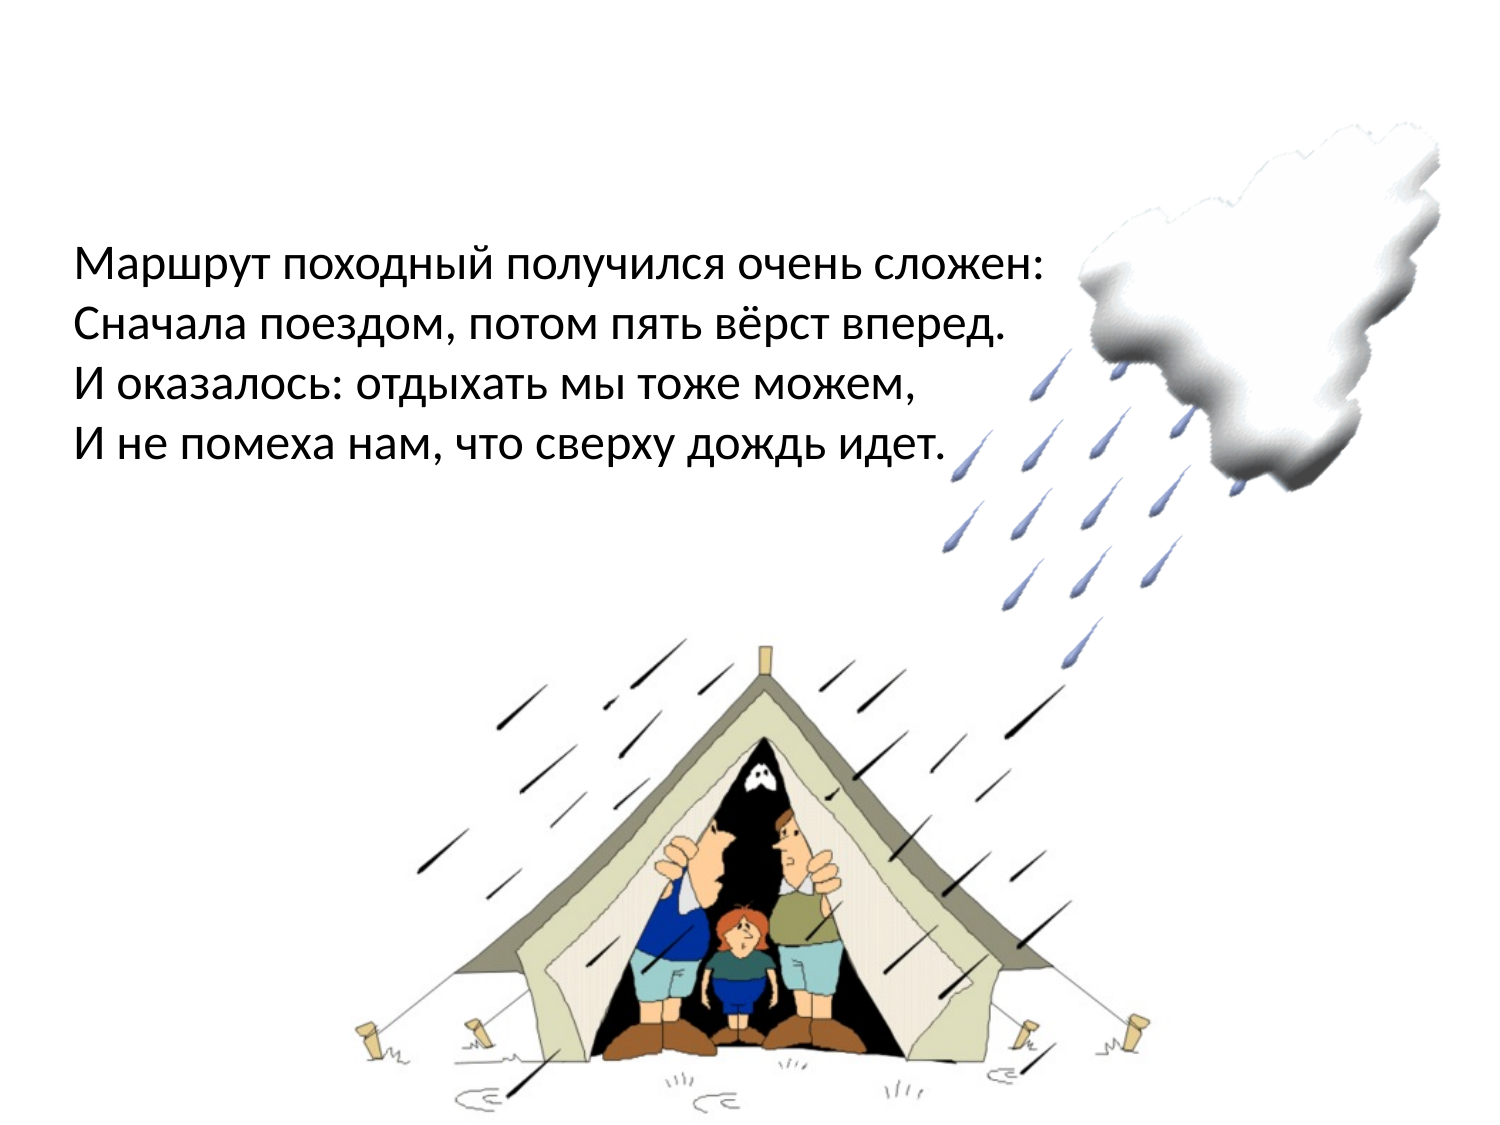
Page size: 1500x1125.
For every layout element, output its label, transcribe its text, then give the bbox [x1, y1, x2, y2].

text_box Маршрут походный получился очень сложен: Сначала поездом, потом пять вёрст вперед. И оказалось: отдыхать мы тоже можем, И не помеха нам, что сверху дождь идет. [58, 222, 1039, 478]
picture [327, 18, 1500, 1125]
